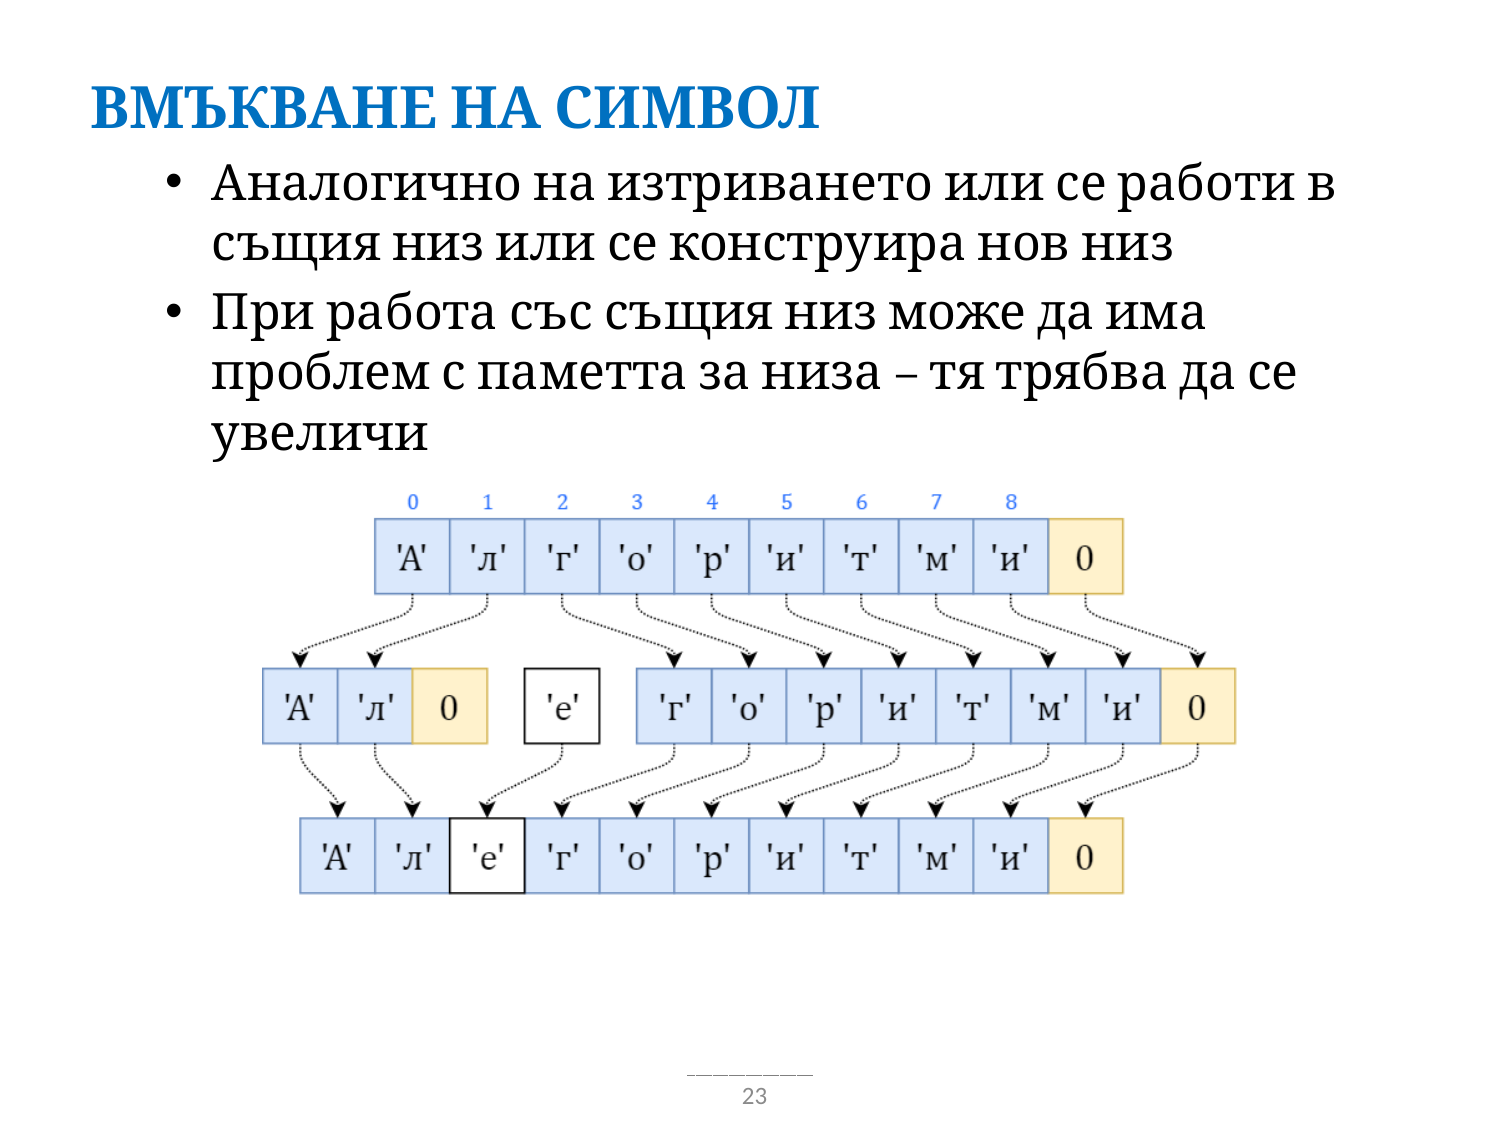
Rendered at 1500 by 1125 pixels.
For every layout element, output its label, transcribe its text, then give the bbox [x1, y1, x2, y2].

slide_number 23 [579, 1065, 930, 1125]
list Вмъкване на символ Аналогично на изтриването или се работи в същия низ или се конструира нов низ При работа със същия низ може да има проблем с паметта за низа – тя трябва да се увеличи [75, 62, 1450, 1063]
picture [262, 462, 1238, 897]
